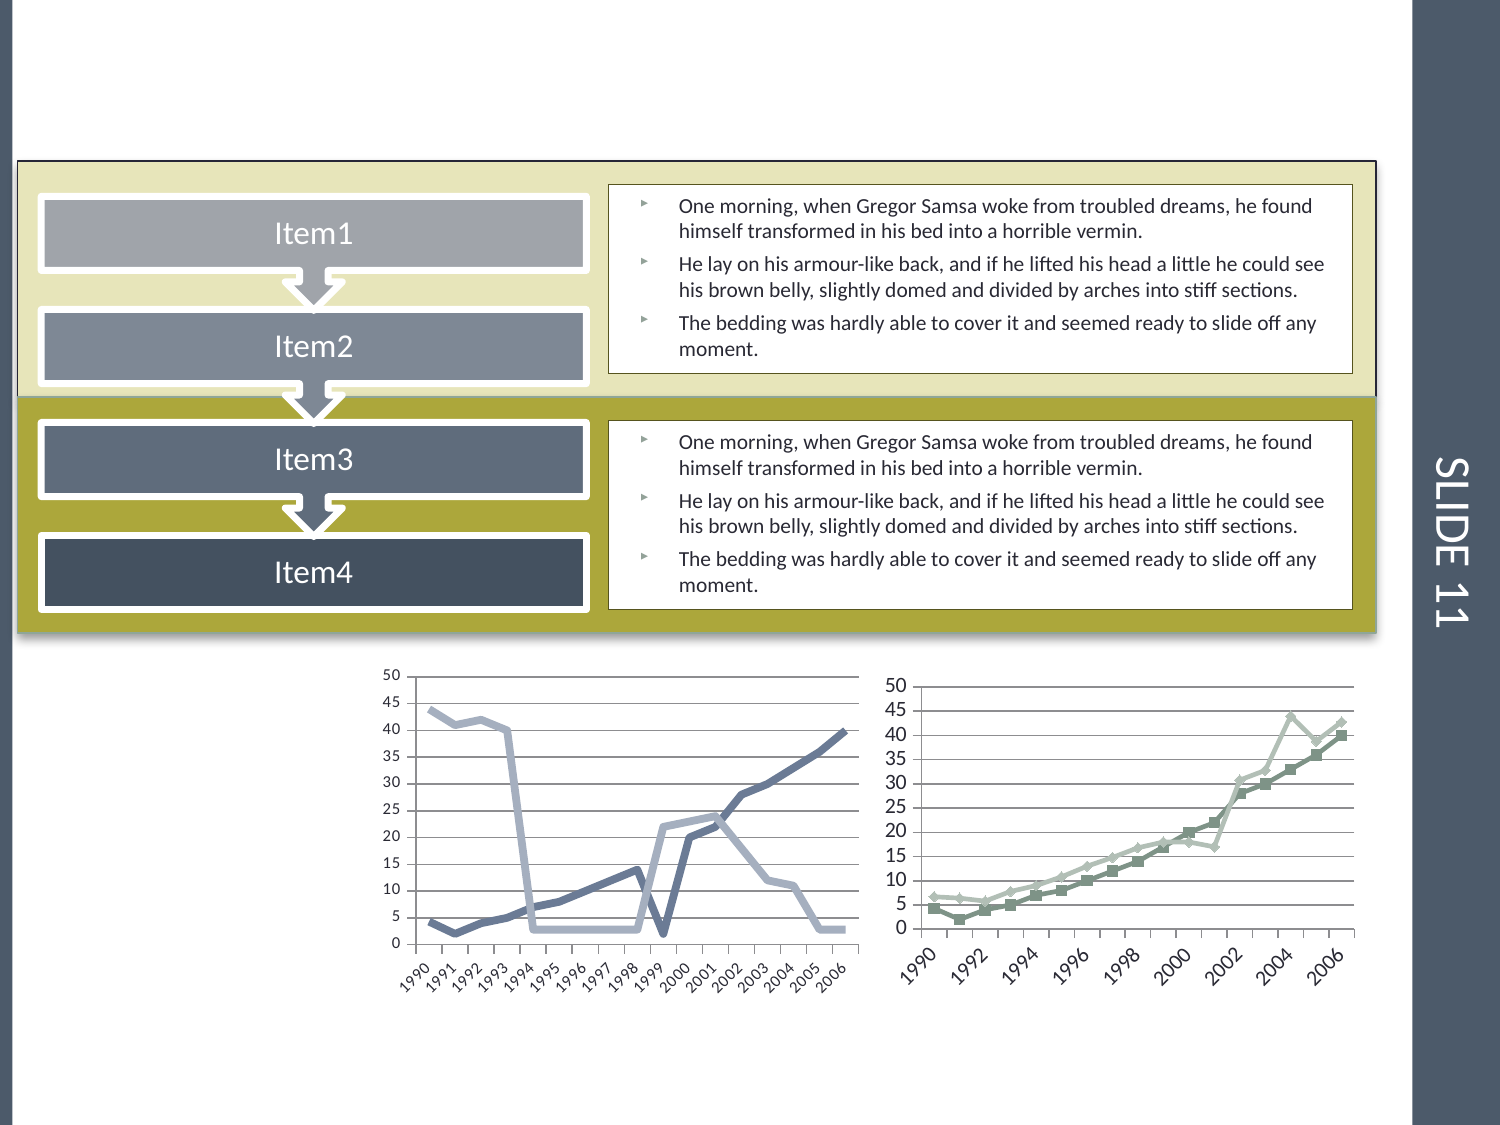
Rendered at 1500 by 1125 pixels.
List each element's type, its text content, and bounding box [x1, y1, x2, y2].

text_box One morning, when Gregor Samsa woke from troubled dreams, he found himself transformed in his bed into a horrible vermin. He lay on his armour-like back, and if he lifted his head a little he could see his brown belly, slightly domed and divided by arches into stiff sections. The bedding was hardly able to cover it and seemed ready to slide off any moment. [608, 420, 1353, 610]
text_box [17, 396, 1377, 634]
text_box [40, 196, 587, 610]
chart [372, 661, 869, 1006]
chart [874, 668, 1365, 999]
text_box [17, 160, 1377, 396]
text_box One morning, when Gregor Samsa woke from troubled dreams, he found himself transformed in his bed into a horrible vermin. He lay on his armour-like back, and if he lifted his head a little he could see his brown belly, slightly domed and divided by arches into stiff sections. The bedding was hardly able to cover it and seemed ready to slide off any moment. [608, 184, 1353, 374]
title Slide 11 [1412, 62, 1500, 1025]
